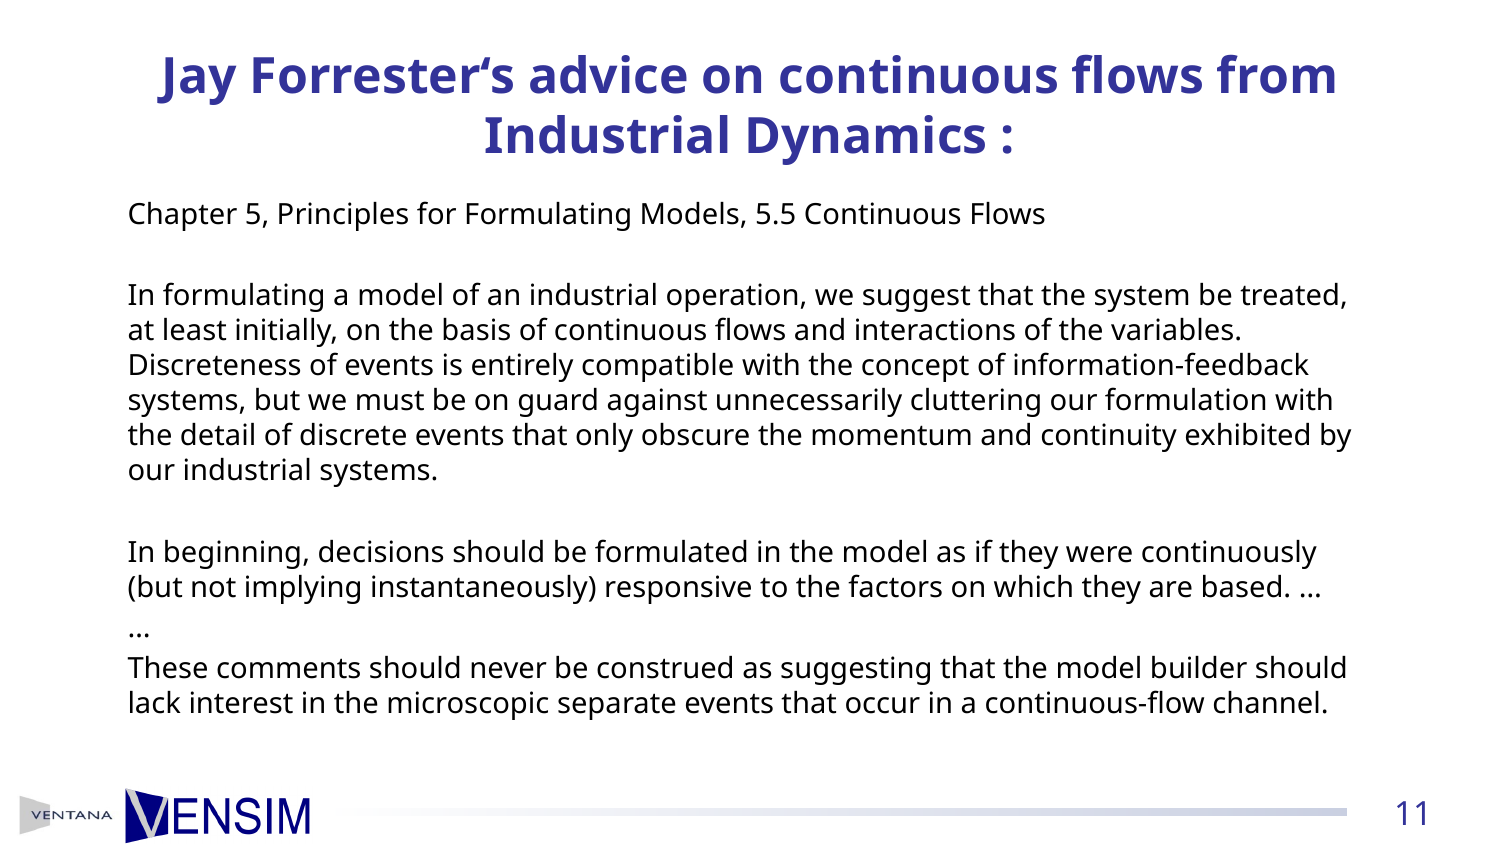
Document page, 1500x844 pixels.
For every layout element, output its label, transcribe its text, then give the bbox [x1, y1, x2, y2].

title Jay Forrester‘s advice on continuous flows from Industrial Dynamics : [112, 46, 1388, 160]
picture [0, 786, 313, 844]
list Chapter 5, Principles for Formulating Models, 5.5 Continuous Flows In formulating a model of an industrial operation, we suggest that the system be treated, at least initially, on the basis of continuous flows and interactions of the variables. Discreteness of events is entirely compatible with the concept of information-feedback systems, but we must be on guard against unnecessarily cluttering our formulation with the detail of discrete events that only obscure the momentum and continuity exhibited by our industrial systems. In beginning, decisions should be formulated in the model as if they were continuously (but not implying instantaneously) responsive to the factors on which they are based. … … These comments should never be construed as suggesting that the model builder should lack interest in the microscopic separate events that occur in a continuous-flow channel. [112, 187, 1388, 760]
